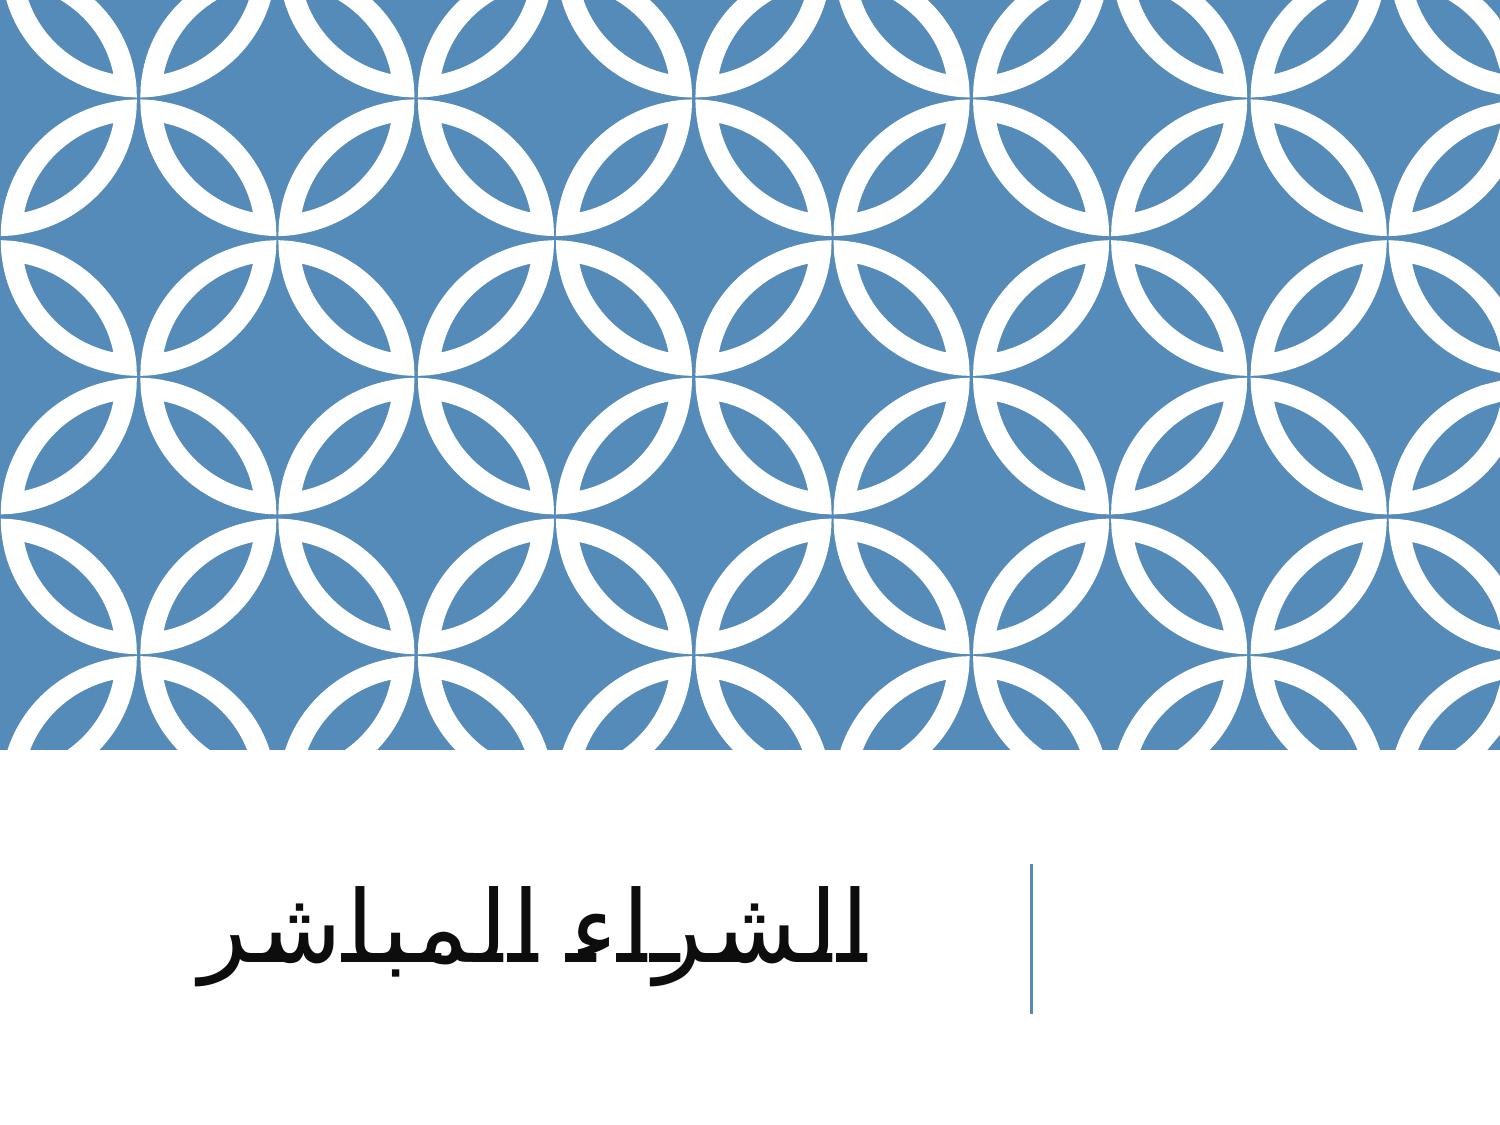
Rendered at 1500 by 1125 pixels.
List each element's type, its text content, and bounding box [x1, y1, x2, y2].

title الشراء المباشر [56, 813, 1013, 1054]
